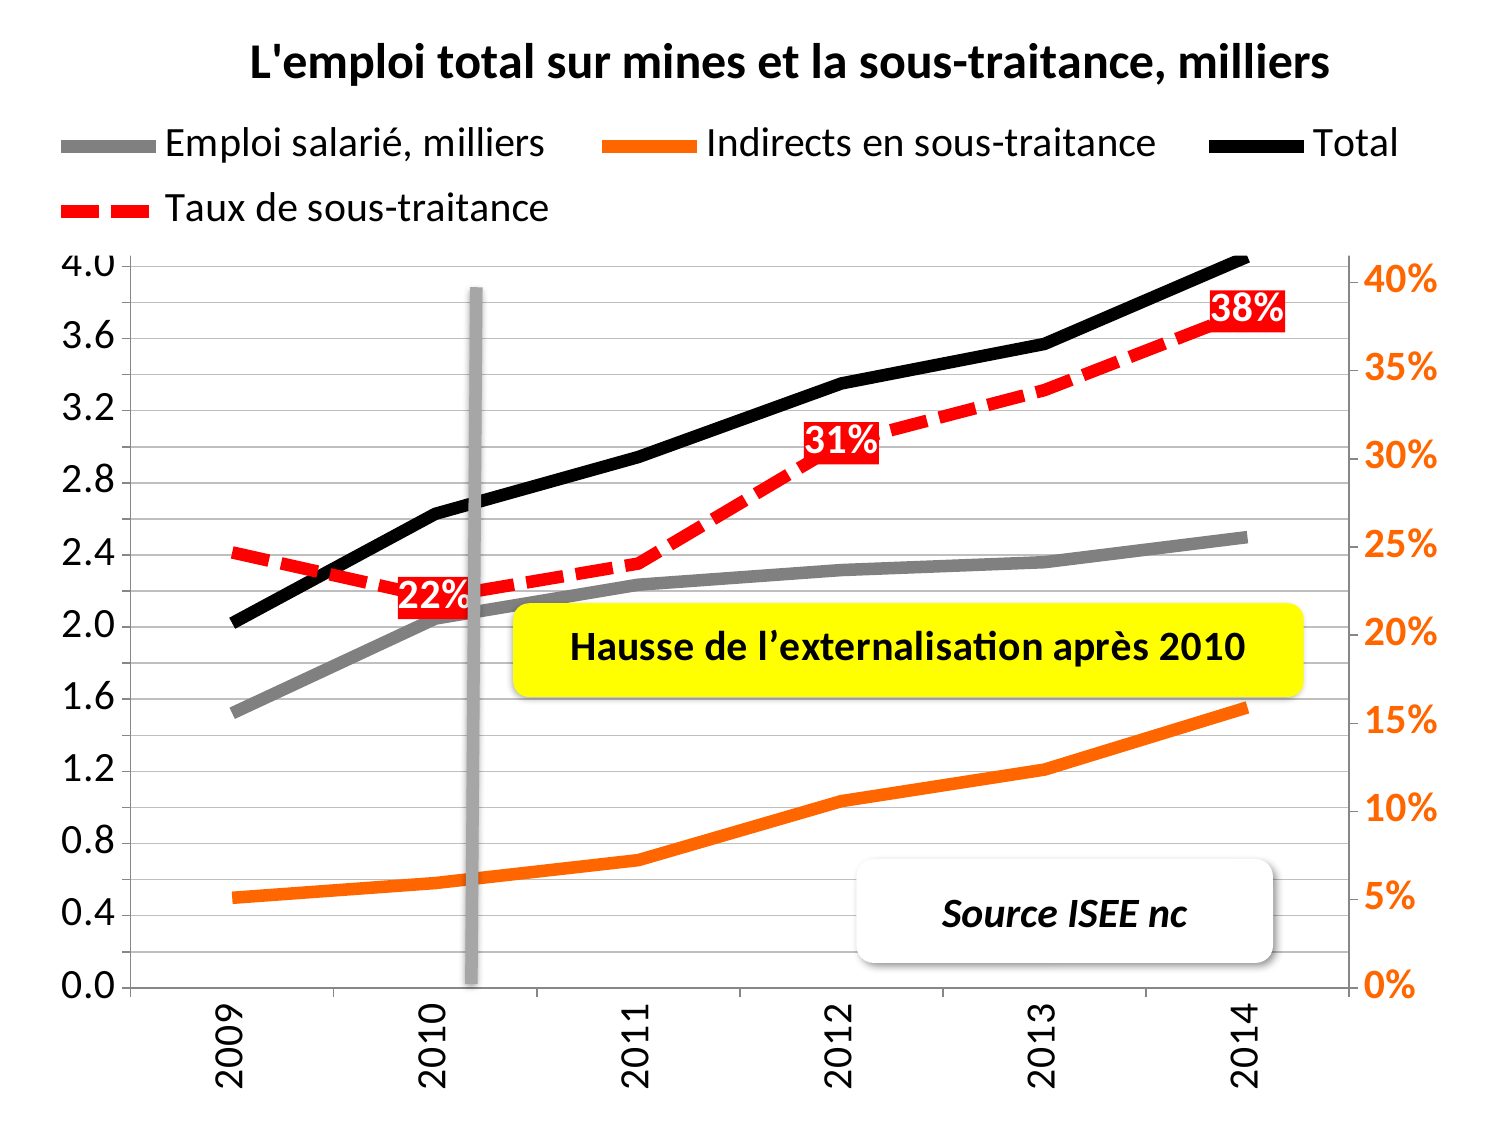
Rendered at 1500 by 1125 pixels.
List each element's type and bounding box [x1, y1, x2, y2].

chart [21, 26, 1451, 1104]
